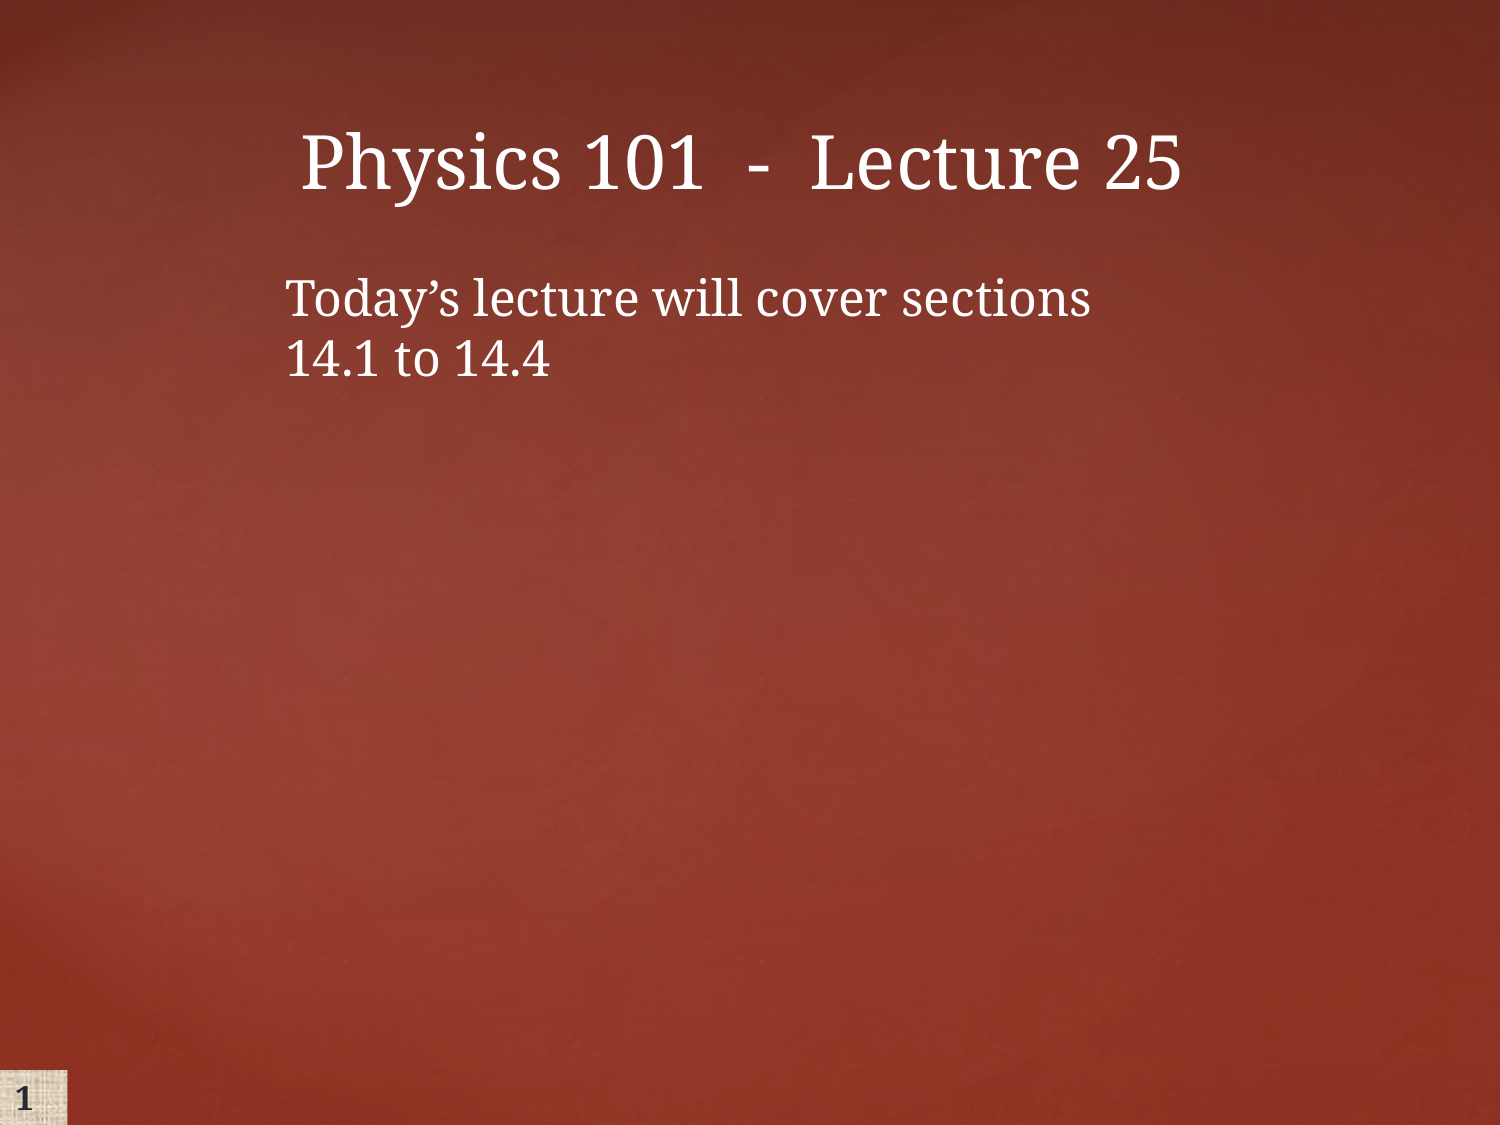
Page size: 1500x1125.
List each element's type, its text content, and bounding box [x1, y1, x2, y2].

text_box Today’s lecture will cover sections 14.1 to 14.4 [269, 305, 1215, 394]
title Physics 101 - Lecture 25 [125, 75, 1363, 213]
text_box 1 [0, 1070, 68, 1125]
